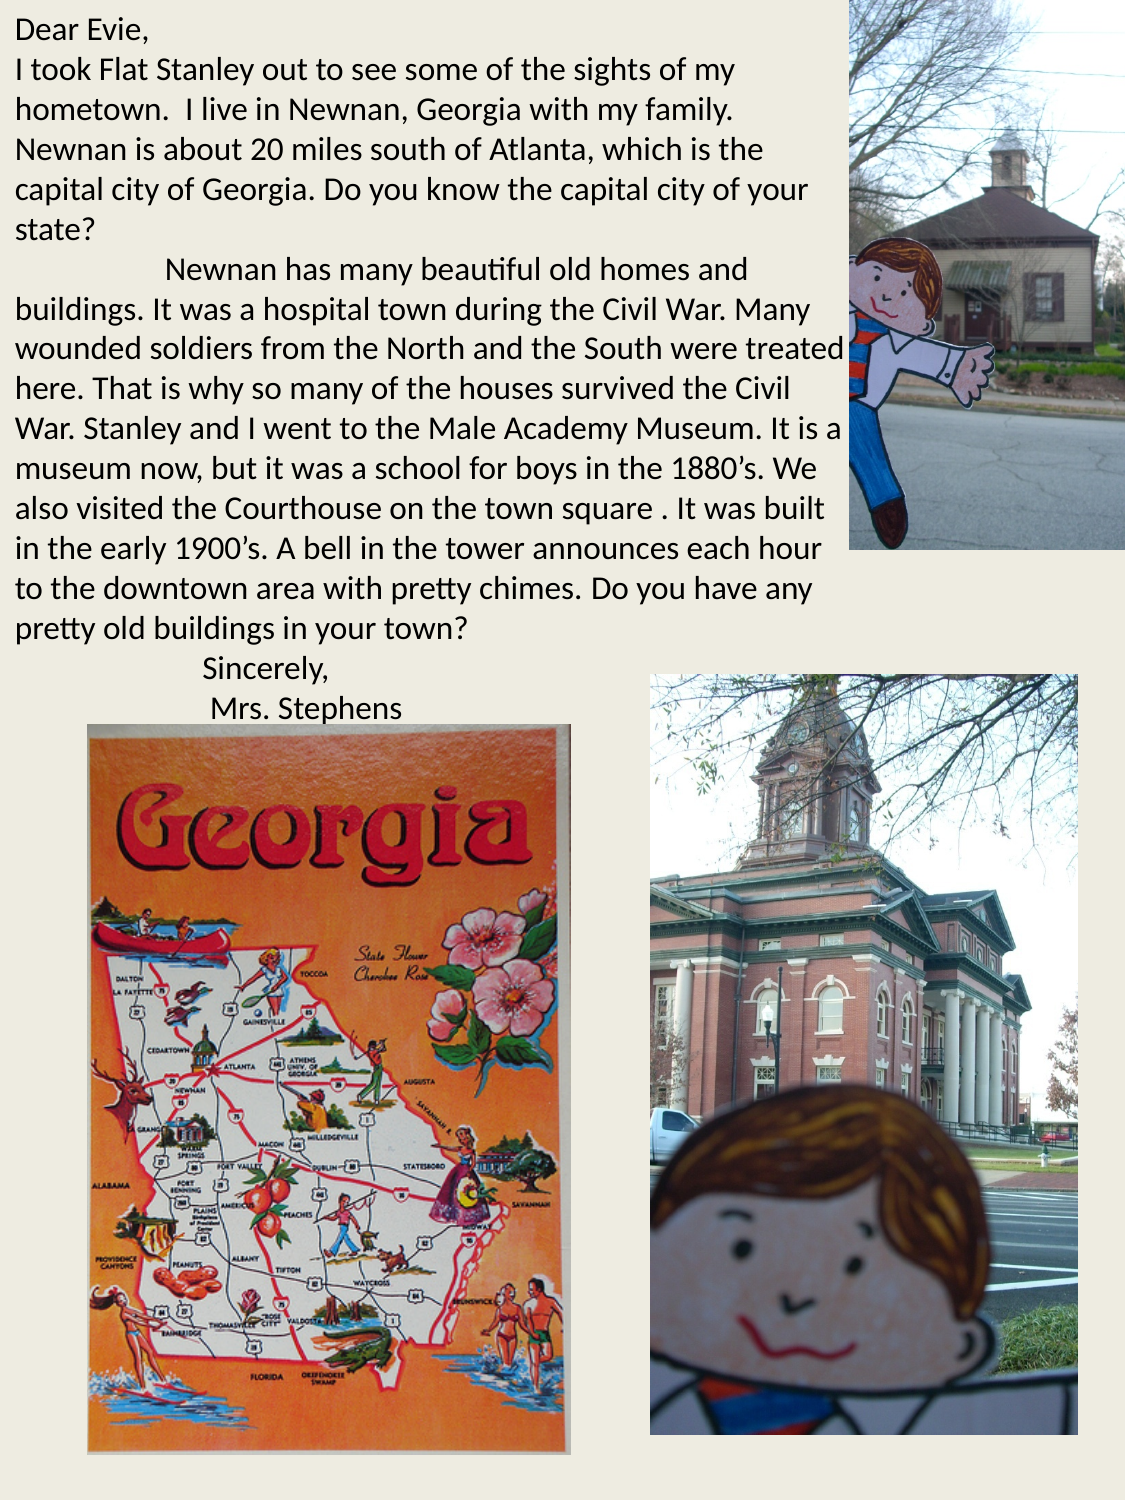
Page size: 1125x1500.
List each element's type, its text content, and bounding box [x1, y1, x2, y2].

picture [649, 674, 1078, 1436]
picture [849, 0, 1125, 551]
text_box Dear Evie, I took Flat Stanley out to see some of the sights of my hometown. I live in Newnan, Georgia with my family. Newnan is about 20 miles south of Atlanta, which is the capital city of Georgia. Do you know the capital city of your state? Newnan has many beautiful old homes and buildings. It was a hospital town during the Civil War. Many wounded soldiers from the North and the South were treated here. That is why so many of the houses survived the Civil War. Stanley and I went to the Male Academy Museum. It is a museum now, but it was a school for boys in the 1880’s. We also visited the Courthouse on the town square . It was built in the early 1900’s. A bell in the tower announces each hour to the downtown area with pretty chimes. Do you have any pretty old buildings in your town? Sincerely, Mrs. Stephens [0, 0, 863, 734]
picture [87, 724, 571, 1455]
